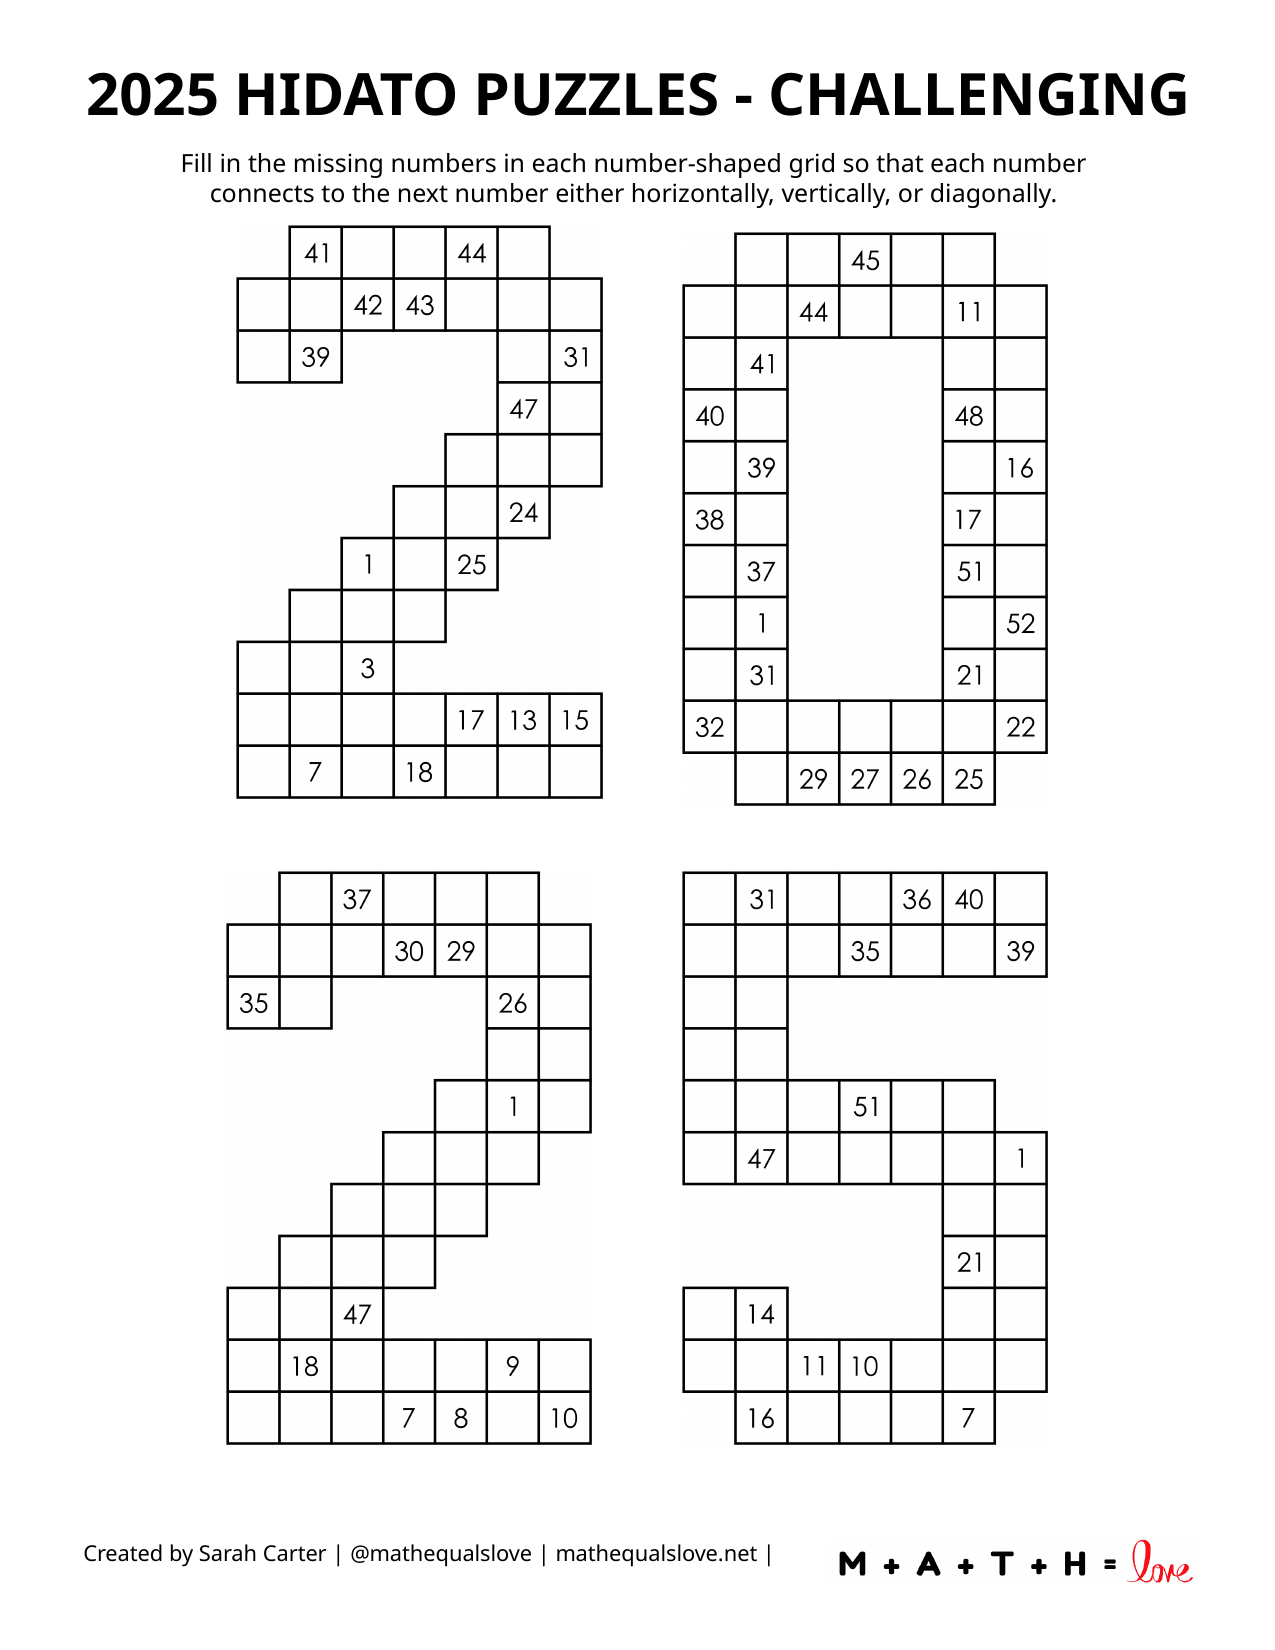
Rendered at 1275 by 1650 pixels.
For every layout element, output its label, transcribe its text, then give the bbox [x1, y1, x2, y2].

picture [224, 870, 594, 1447]
picture [826, 1536, 1203, 1588]
text_box Fill in the missing numbers in each number-shaped grid so that each number connects to the next number either horizontally, vertically, or diagonally. [0, 140, 1275, 216]
text_box 2025 HIDATO PUZZLES - CHALLENGING [66, 50, 1211, 135]
text_box Created by Sarah Carter | @mathequalslove | mathequalslove.net | [68, 1532, 986, 1574]
picture [234, 224, 604, 801]
picture [680, 870, 1050, 1447]
picture [680, 230, 1050, 807]
